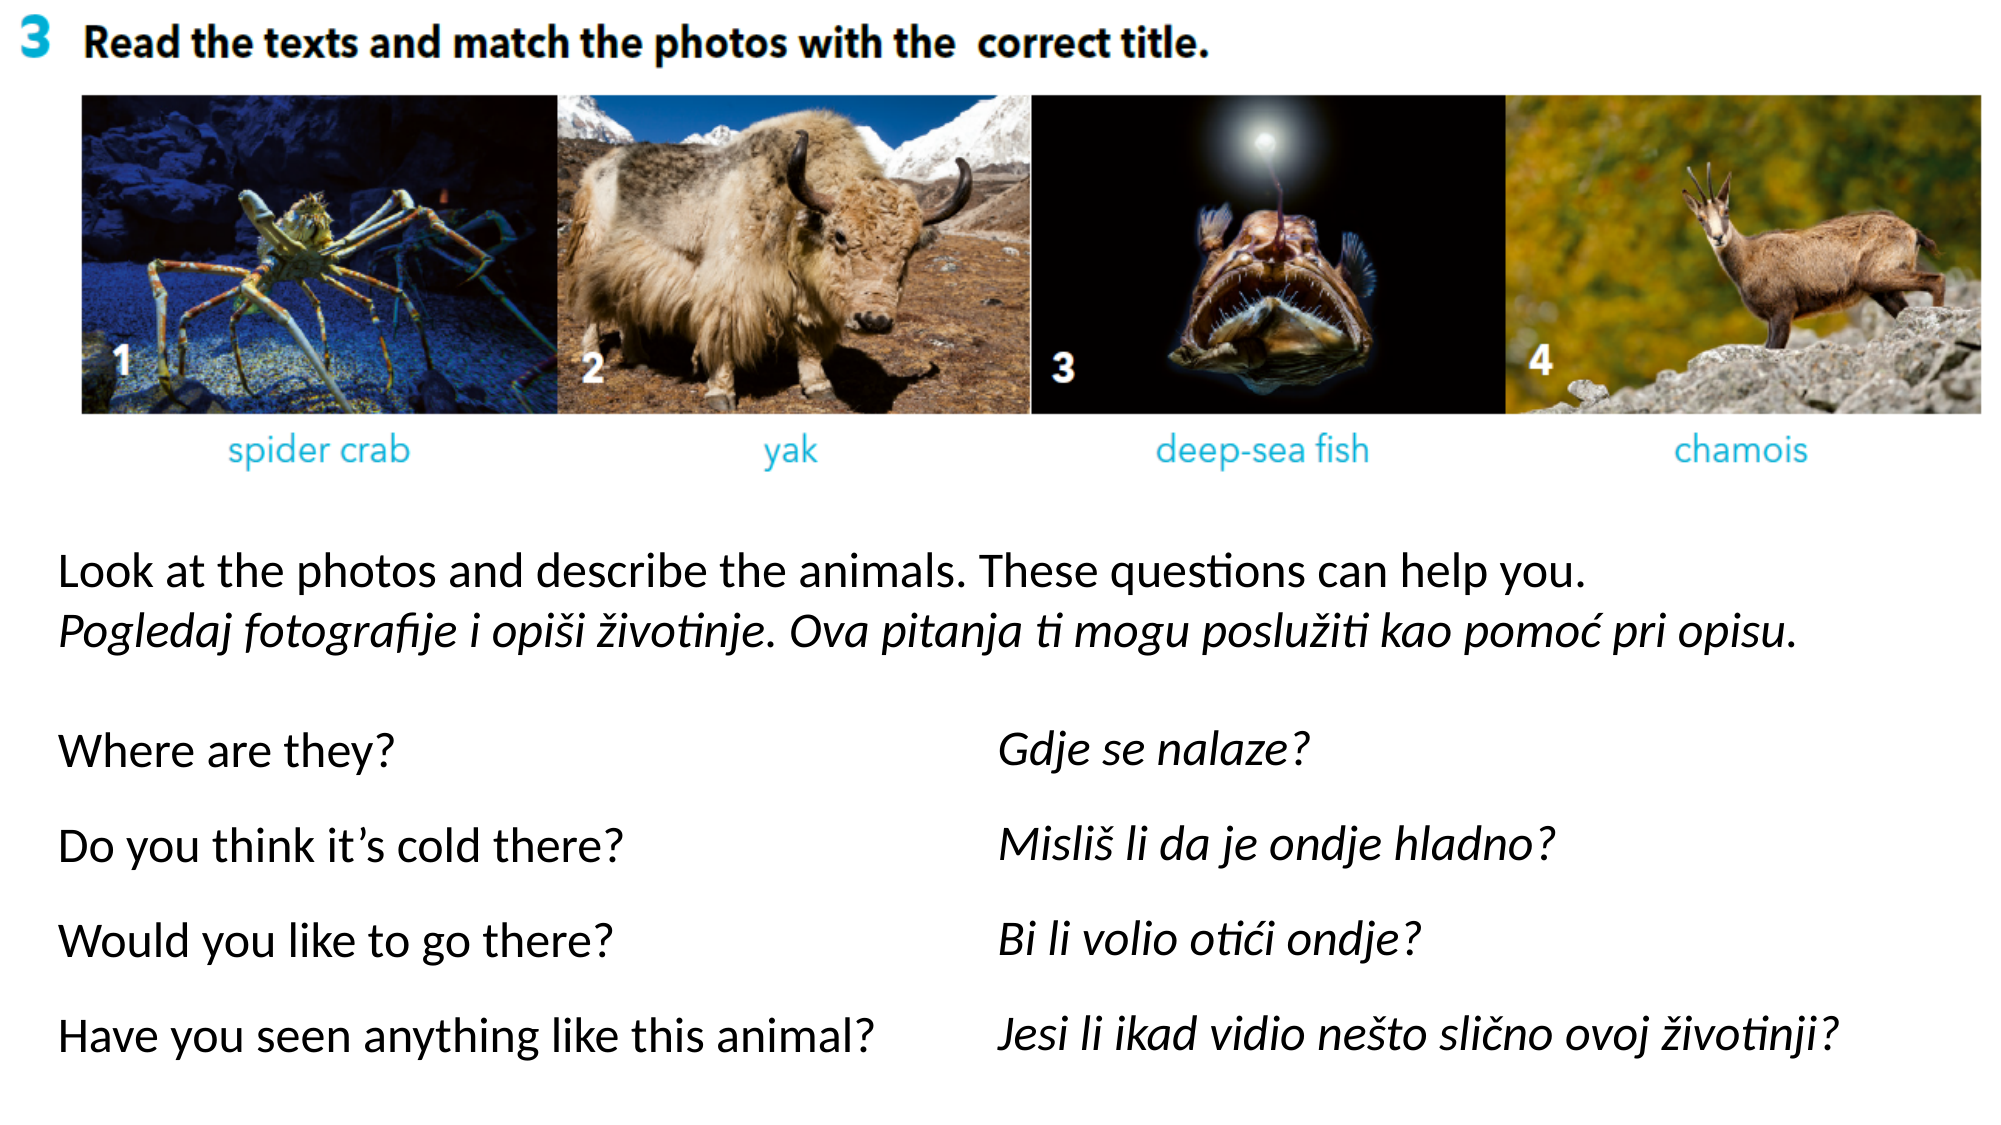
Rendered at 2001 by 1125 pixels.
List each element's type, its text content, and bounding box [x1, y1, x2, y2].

picture [0, 0, 2000, 478]
text_box Look at the photos and describe the animals. These questions can help you. Pogledaj fotografije i opiši životinje. Ova pitanja ti mogu poslužiti kao pomoć pri opisu. Where are they? Do you think it’s cold there? Would you like to go there? Have you seen anything like this animal? [43, 529, 1930, 1070]
text_box Gdje se nalaze? Misliš li da je ondje hladno? Bi li volio otići ondje? Jesi li ikad vidio nešto slično ovoj životinji? [982, 708, 1930, 1069]
